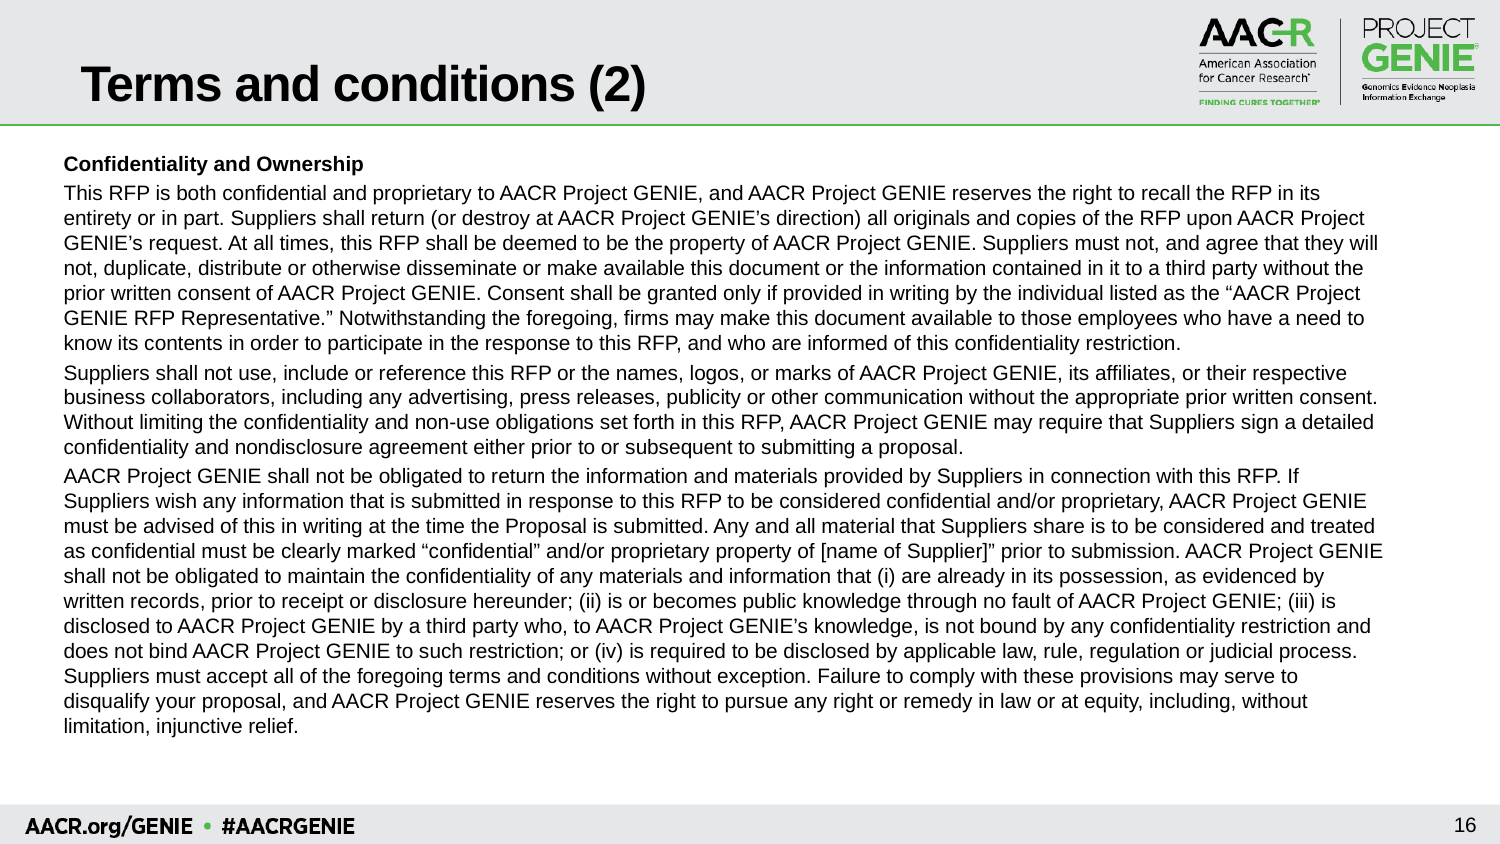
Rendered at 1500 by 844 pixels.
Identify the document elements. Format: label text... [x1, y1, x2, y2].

list Confidentiality and Ownership This RFP is both confidential and proprietary to AACR Project GENIE, and AACR Project GENIE reserves the right to recall the RFP in its entirety or in part. Suppliers shall return (or destroy at AACR Project GENIE’s direction) all originals and copies of the RFP upon AACR Project GENIE’s request. At all times, this RFP shall be deemed to be the property of AACR Project GENIE. Suppliers must not, and agree that they will not, duplicate, distribute or otherwise disseminate or make available this document or the information contained in it to a third party without the prior written consent of AACR Project GENIE. Consent shall be granted only if provided in writing by the individual listed as the “AACR Project GENIE RFP Representative.” Notwithstanding the foregoing, firms may make this document available to those employees who have a need to know its contents in order to participate in the response to this RFP, and who are informed of this confidentiality restriction. Suppliers shall not use, include or reference this RFP or the names, logos, or marks of AACR Project GENIE, its affiliates, or their respective business collaborators, including any advertising, press releases, publicity or other communication without the appropriate prior written consent. Without limiting the confidentiality and non-use obligations set forth in this RFP, AACR Project GENIE may require that Suppliers sign a detailed confidentiality and nondisclosure agreement either prior to or subsequent to submitting a proposal. AACR Project GENIE shall not be obligated to return the information and materials provided by Suppliers in connection with this RFP. If Suppliers wish any information that is submitted in response to this RFP to be considered confidential and/or proprietary, AACR Project GENIE must be advised of this in writing at the time the Proposal is submitted. Any and all material that Suppliers share is to be considered and treated as confidential must be clearly marked “confidential” and/or proprietary property of [name of Supplier]” prior to submission. AACR Project GENIE shall not be obligated to maintain the confidentiality of any materials and information that (i) are already in its possession, as evidenced by written records, prior to receipt or disclosure hereunder; (ii) is or becomes public knowledge through no fault of AACR Project GENIE; (iii) is disclosed to AACR Project GENIE by a third party who, to AACR Project GENIE’s knowledge, is not bound by any confidentiality restriction and does not bind AACR Project GENIE to such restriction; or (iv) is required to be disclosed by applicable law, rule, regulation or judicial process. Suppliers must accept all of the foregoing terms and conditions without exception. Failure to comply with these provisions may serve to disqualify your proposal, and AACR Project GENIE reserves the right to pursue any right or remedy in law or at equity, including, without limitation, injunctive relief. [48, 143, 1399, 731]
title Terms and conditions (2) [65, 2, 1018, 120]
picture [0, 0, 1500, 844]
